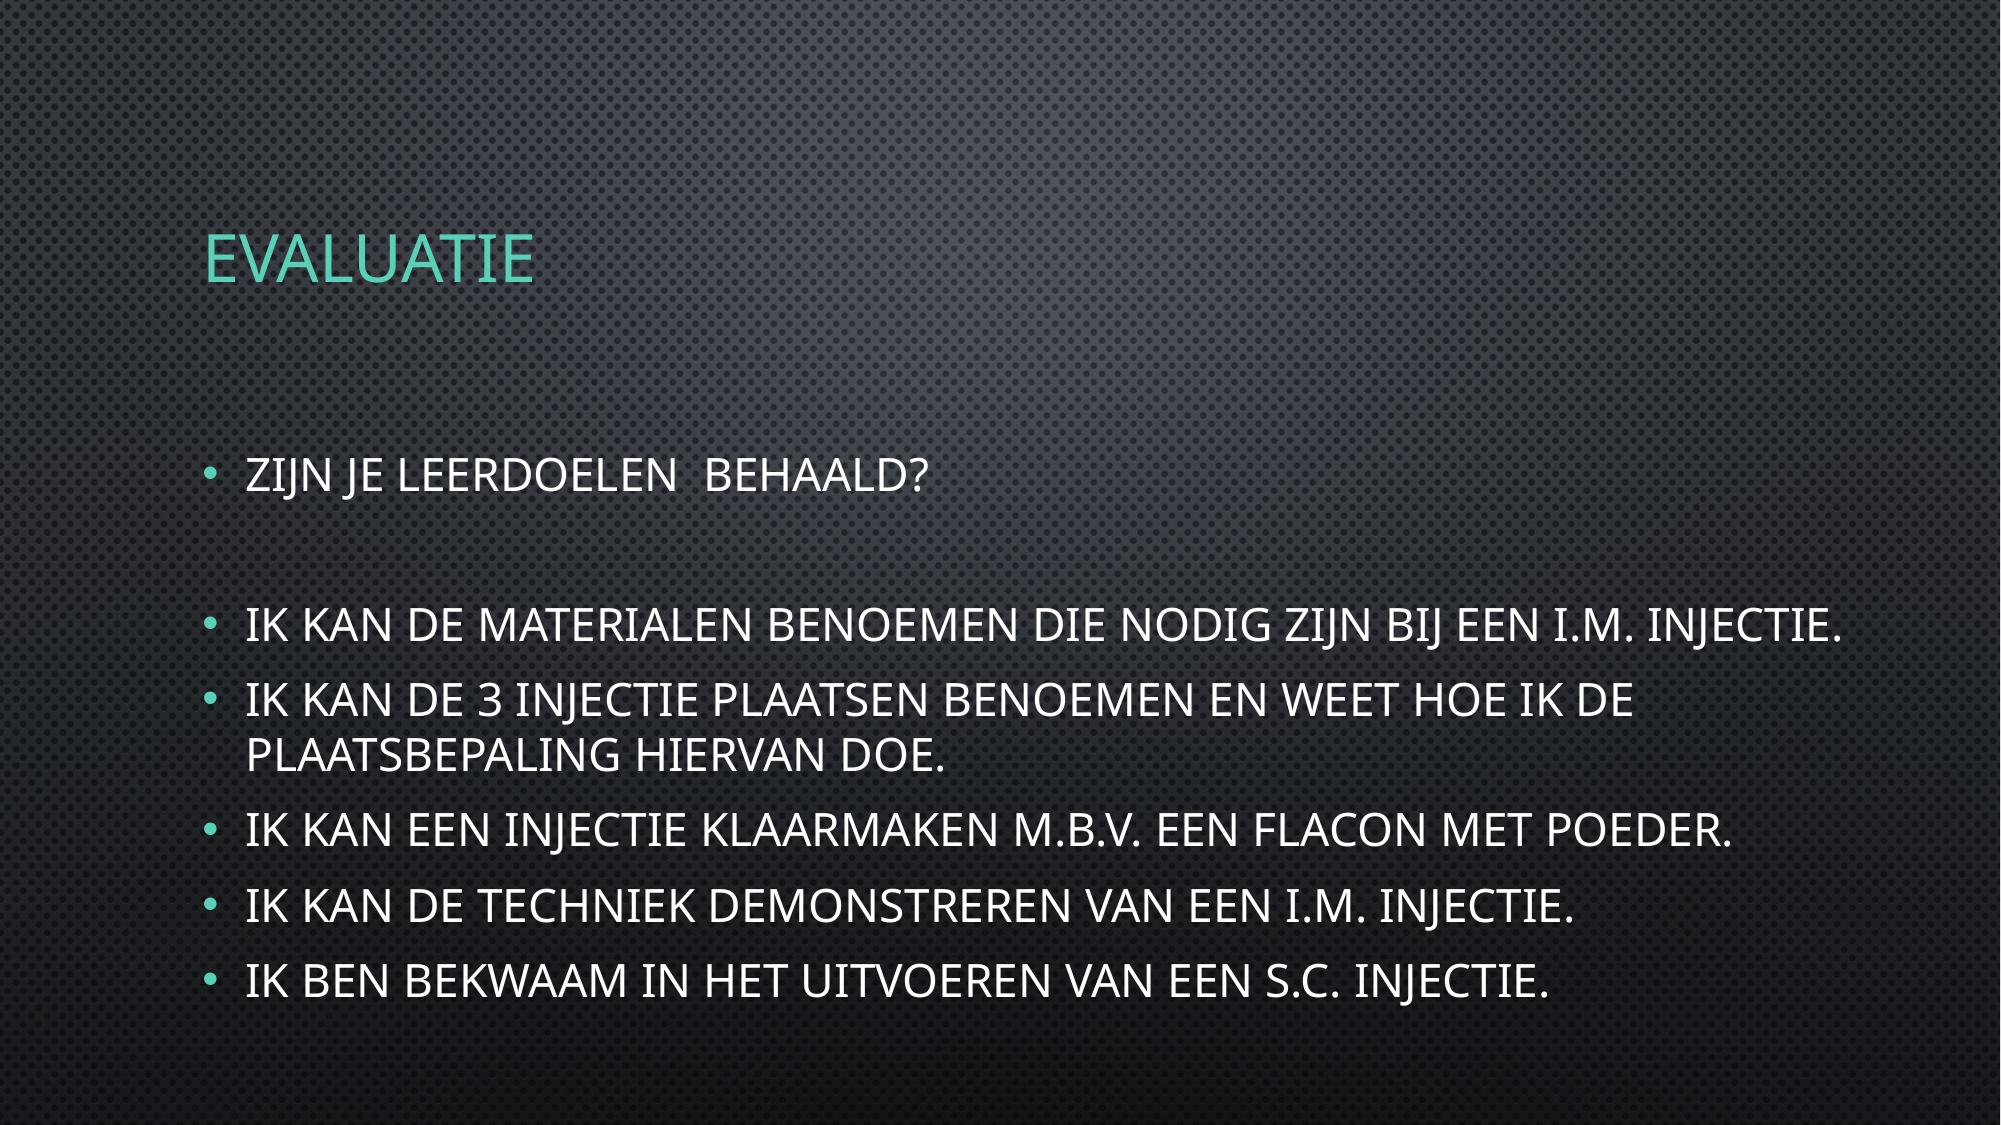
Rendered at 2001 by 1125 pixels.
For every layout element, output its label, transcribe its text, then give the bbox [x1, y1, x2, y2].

title evaluatie [187, 99, 1813, 413]
list Zijn je leerdoelen behaald? Ik kan de materialen benoemen die nodig zijn bij een I.M. injectie. Ik kan de 3 injectie plaatsen benoemen en weet hoe ik de plaatsbepaling hiervan doe. Ik kan een injectie klaarmaken m.b.v. een flacon met poeder. Ik kan de techniek demonstreren van een I.M. injectie. Ik ben bekwaam in het uitvoeren van een S.C. injectie. [187, 437, 1900, 1060]
